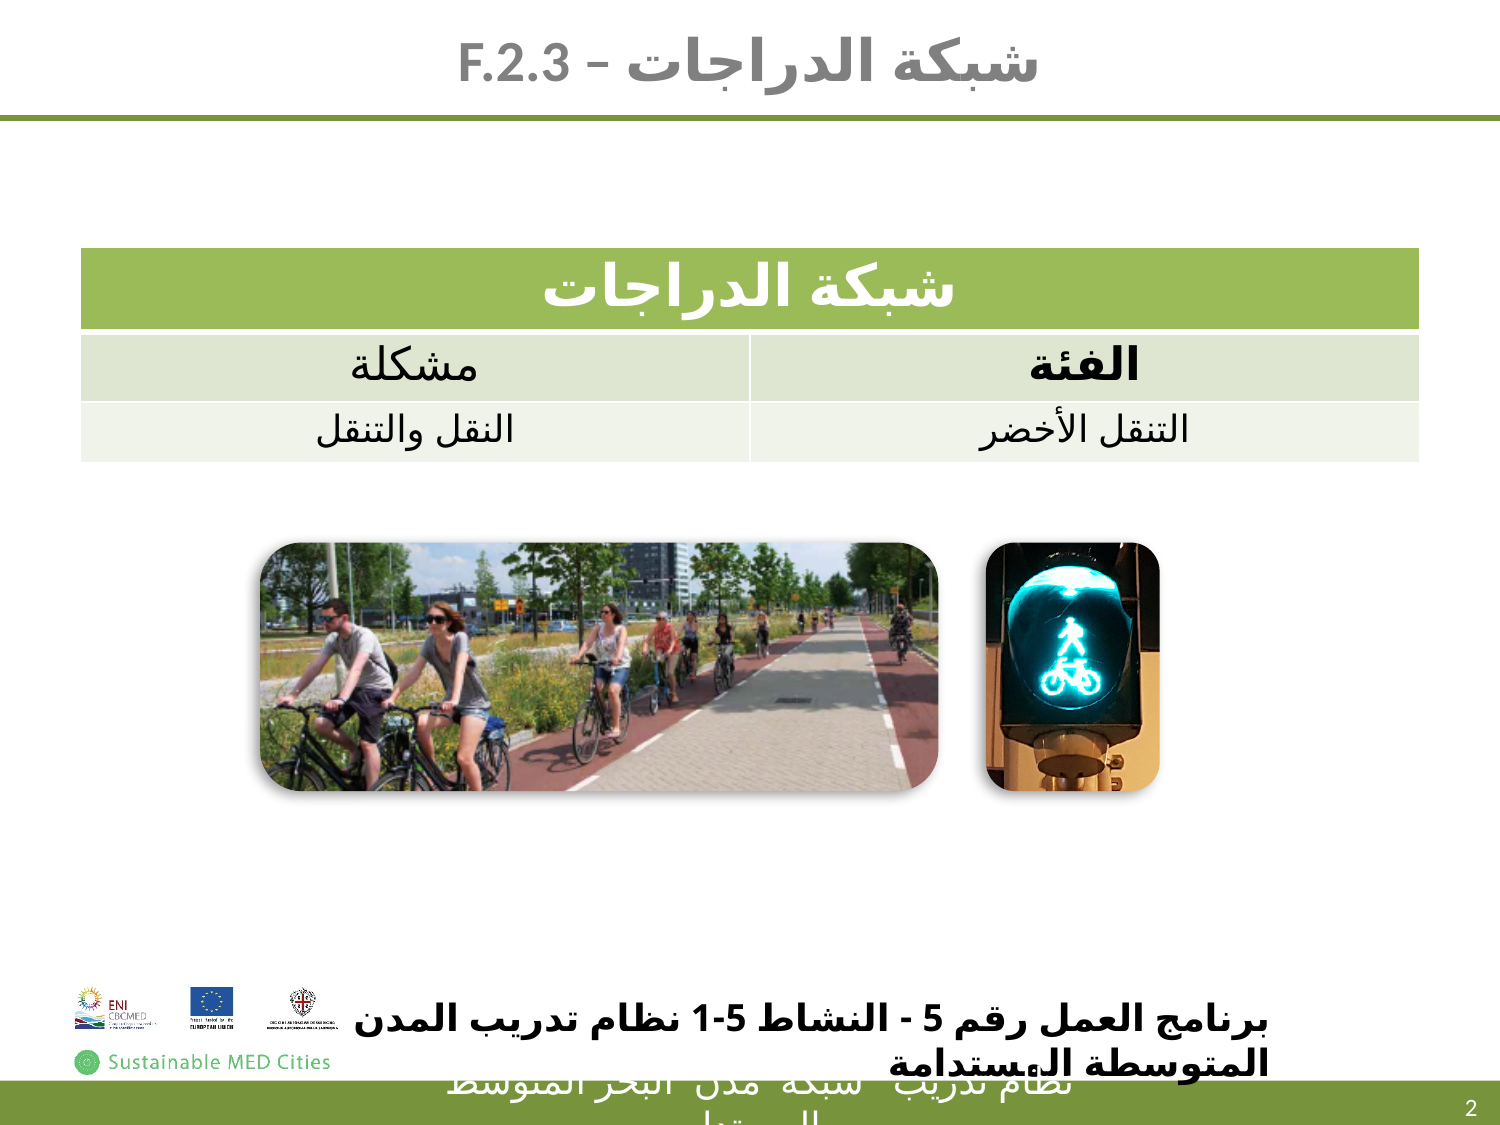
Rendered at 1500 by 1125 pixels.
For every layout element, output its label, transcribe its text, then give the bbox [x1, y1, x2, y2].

table_cell مشكلة [81, 335, 749, 401]
table_cell الفئة [751, 335, 1419, 401]
table_header شبكة الدراجات [81, 248, 1419, 329]
picture [985, 542, 1160, 792]
text_box نظام تدريب شبكة مدن البحر المتوسط المستدام [338, 1081, 1162, 1123]
picture [259, 542, 939, 792]
title F.2.3 – شبكة الدراجات [0, 0, 1500, 117]
text_box برنامج العمل رقم 5 - النشاط 5-1 نظام تدريب المدن المتوسطة المستدامة [261, 986, 1286, 1092]
picture [62, 978, 356, 1080]
table_cell النقل والتنقل [81, 403, 749, 462]
table_cell التنقل الأخضر [751, 403, 1419, 462]
slide_number 2 [1142, 1076, 1493, 1125]
